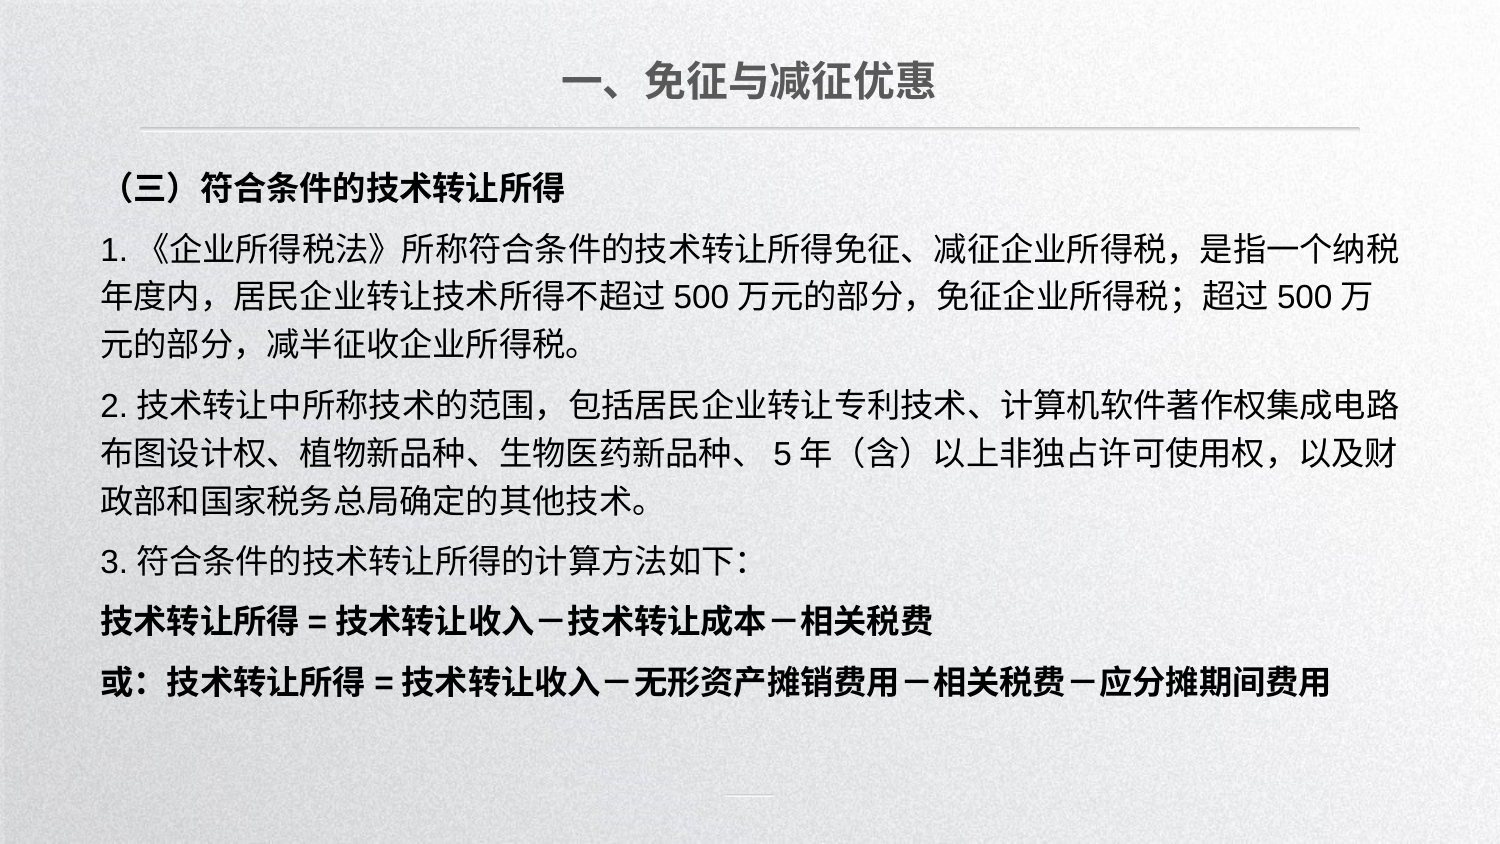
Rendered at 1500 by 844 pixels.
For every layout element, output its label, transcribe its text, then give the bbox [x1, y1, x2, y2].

text_box （三）符合条件的技术转让所得 1.《企业所得税法》所称符合条件的技术转让所得免征、减征企业所得税，是指一个纳税年度内，居民企业转让技术所得不超过500万元的部分，免征企业所得税；超过500万元的部分，减半征收企业所得税。 2.技术转让中所称技术的范围，包括居民企业转让专利技术、计算机软件著作权集成电路布图设计权、植物新品种、生物医药新品种、5年（含）以上非独占许可使用权，以及财政部和国家税务总局确定的其他技术。 3.符合条件的技术转让所得的计算方法如下： 技术转让所得=技术转让收入－技术转让成本－相关税费 或：技术转让所得=技术转让收入－无形资产摊销费用－相关税费－应分摊期间费用 [100, 159, 1400, 762]
text_box 一、免征与减征优惠 [459, 49, 1038, 111]
picture [0, 0, 1500, 844]
